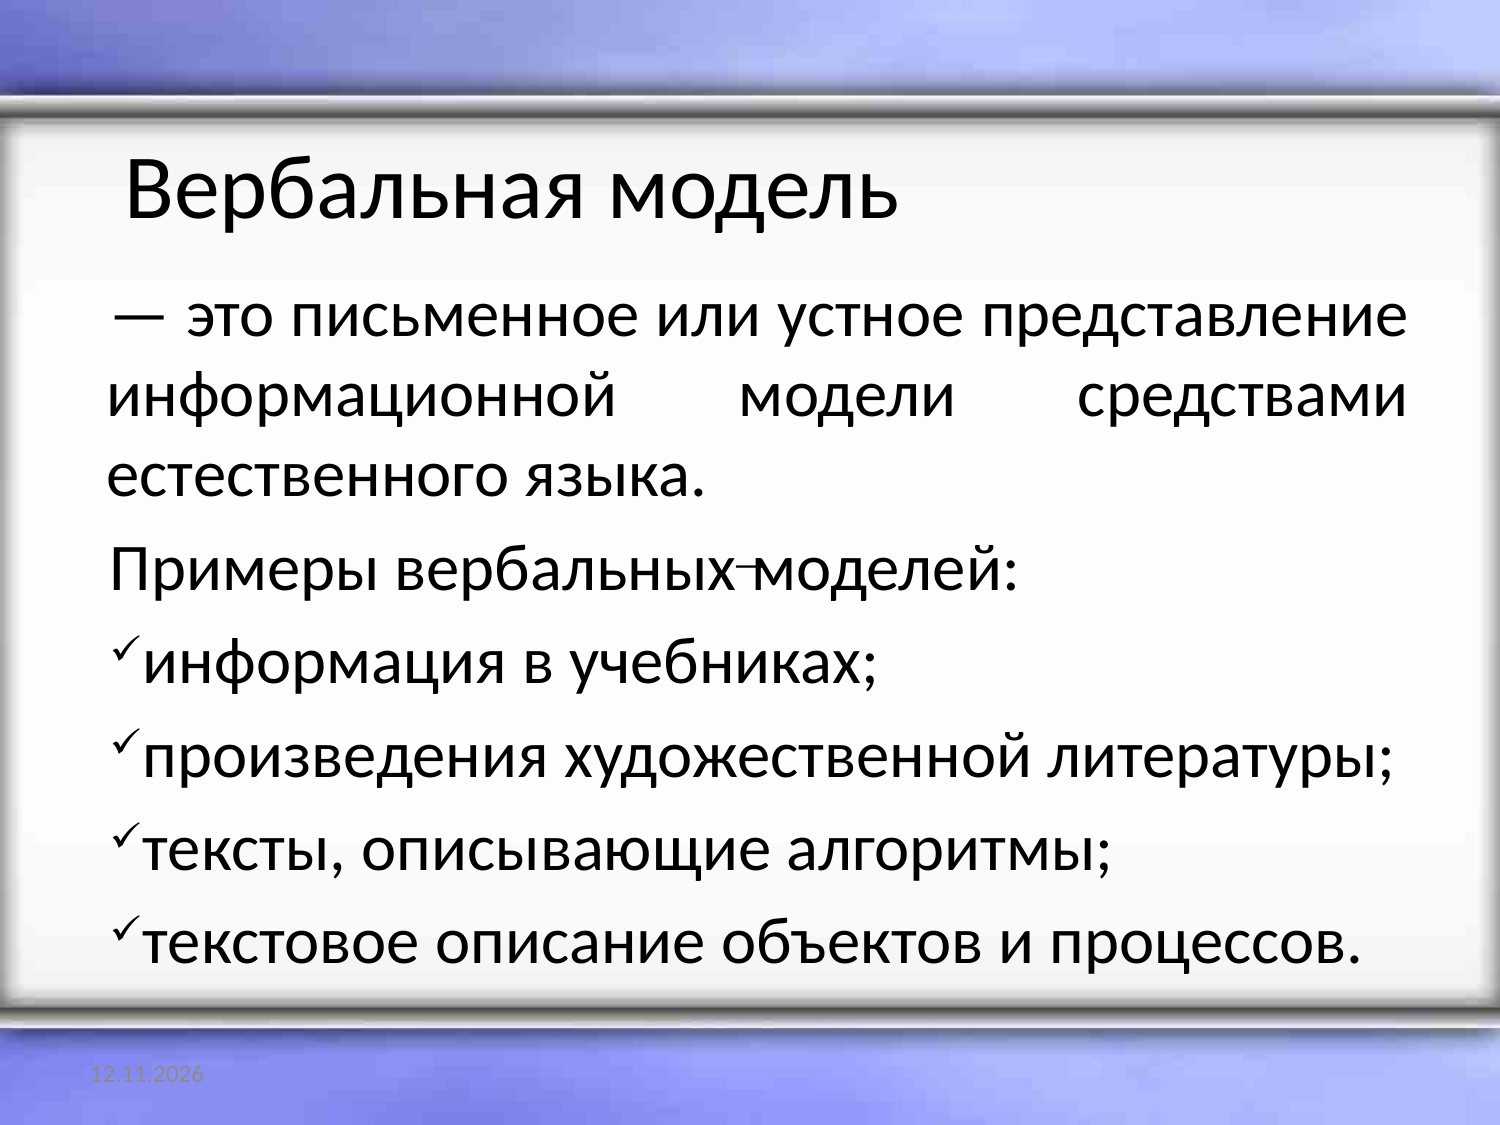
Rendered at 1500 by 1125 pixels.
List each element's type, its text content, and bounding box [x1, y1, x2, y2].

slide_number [75, 1042, 425, 1103]
title Вербальная модель [75, 105, 950, 258]
text_box — [718, 532, 782, 592]
picture [0, 0, 1500, 1125]
list — это письменное или устное представление информационной модели средствами естественного языка. Примеры вербальных моделей: информация в учебниках; произведения художественной литературы; тексты, описывающие алгоритмы; текстовое описание объектов и процессов. [35, 262, 1425, 1005]
